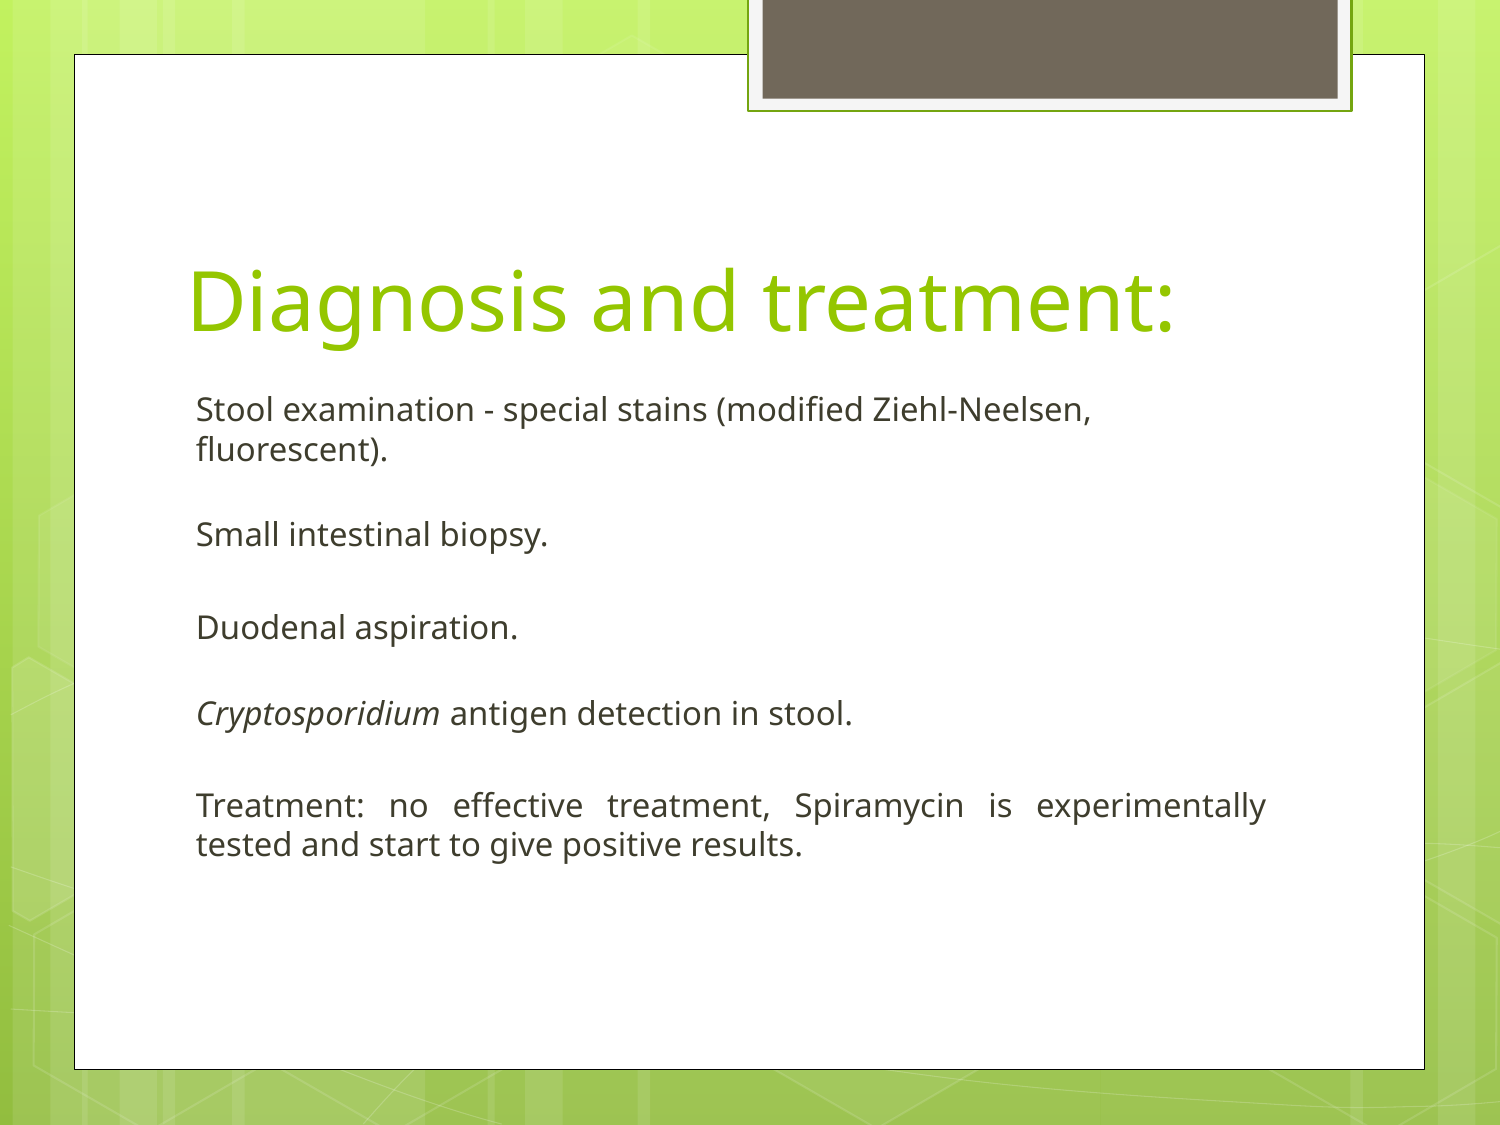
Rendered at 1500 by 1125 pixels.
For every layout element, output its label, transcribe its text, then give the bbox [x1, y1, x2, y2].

list Stool examination - special stains (modified Ziehl-Neelsen, fluorescent). Small intestinal biopsy. Duodenal aspiration. Cryptosporidium antigen detection in stool. Treatment: no effective treatment, Spiramycin is experimentally tested and start to give positive results. [171, 381, 1283, 957]
title Diagnosis and treatment: [171, 168, 1324, 357]
